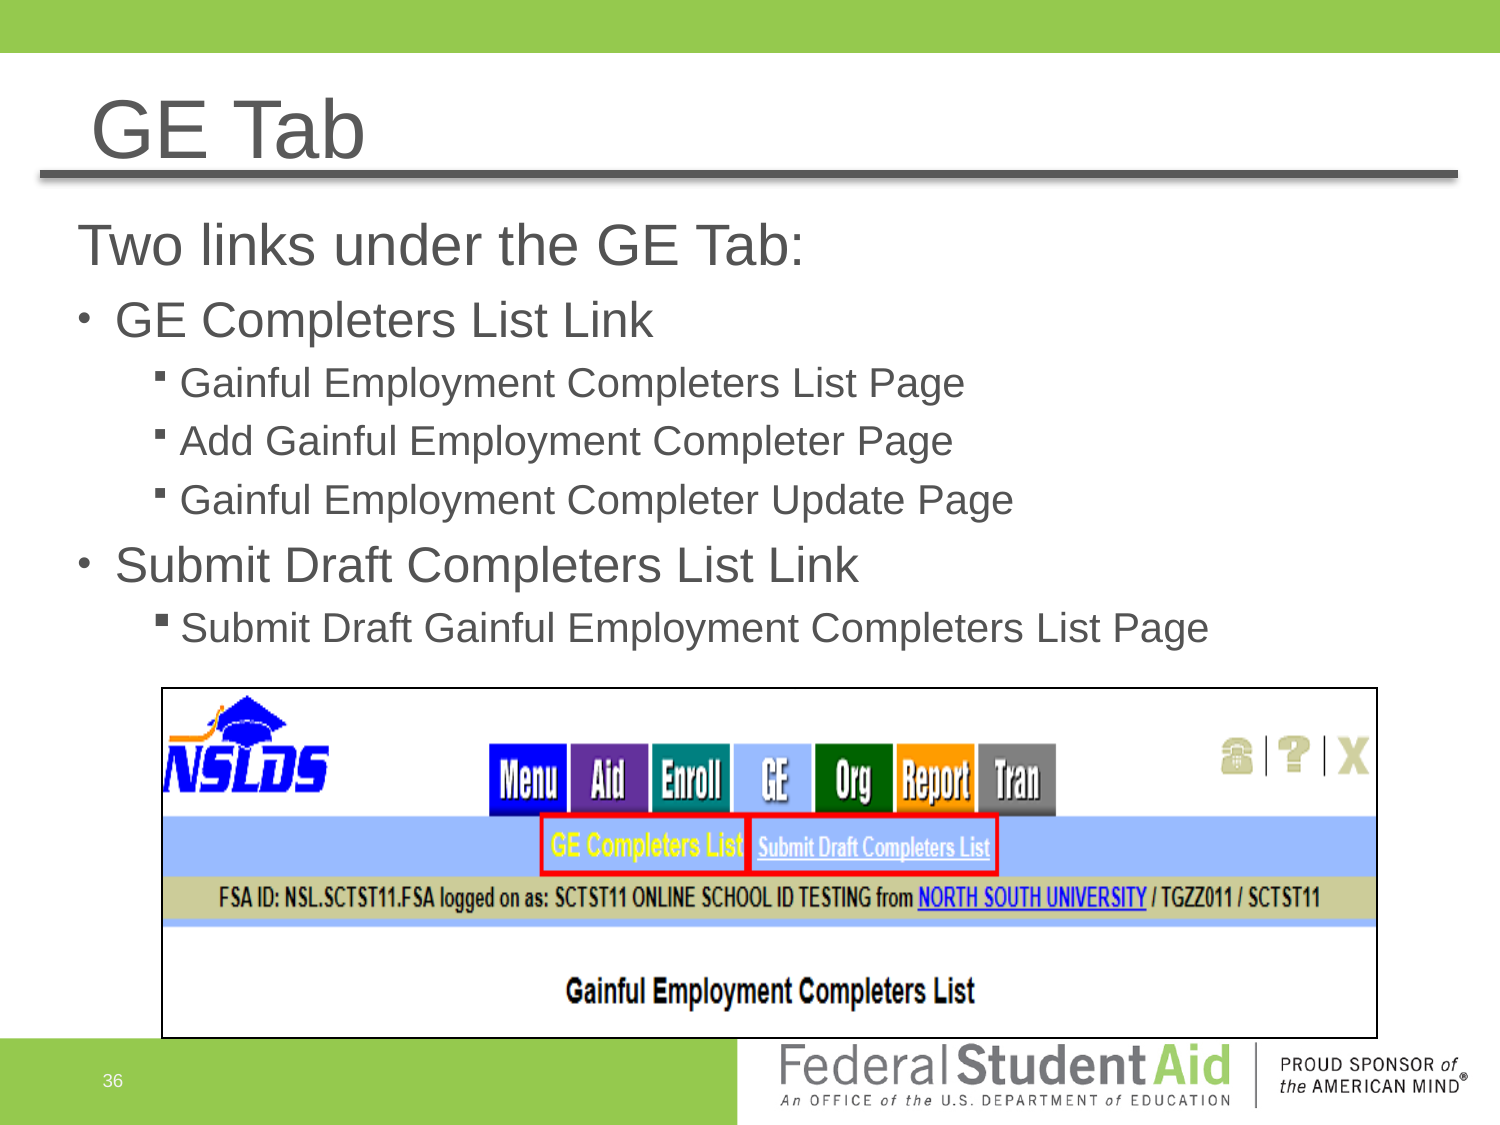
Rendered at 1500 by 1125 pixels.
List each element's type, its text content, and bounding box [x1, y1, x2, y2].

slide_number 36 [87, 1050, 438, 1110]
picture [761, 1018, 1488, 1125]
picture [162, 688, 1377, 1038]
title GE Tab [75, 67, 1479, 175]
list Two links under the GE Tab: GE Completers List Link Gainful Employment Completers List Page Add Gainful Employment Completer Page Gainful Employment Completer Update Page Submit Draft Completers List Link Submit Draft Gainful Employment Completers List Page [62, 200, 1413, 1000]
